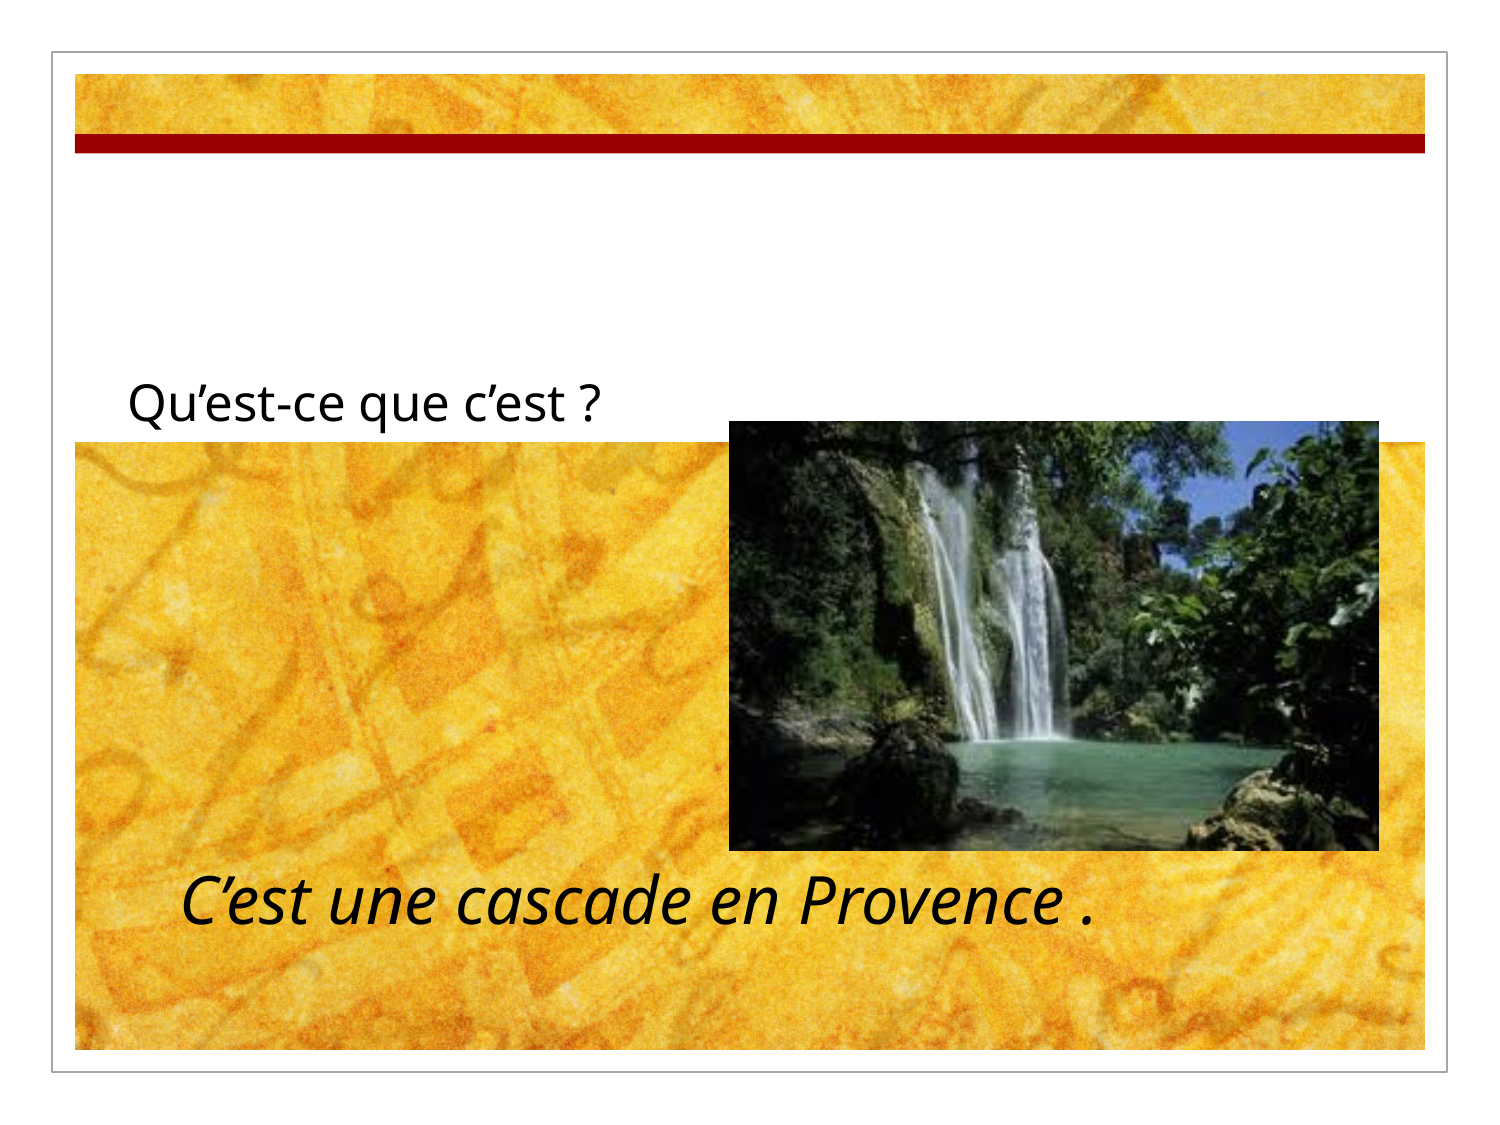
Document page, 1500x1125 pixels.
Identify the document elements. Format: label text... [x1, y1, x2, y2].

text_box C’est une cascade en Provence . [164, 850, 1132, 946]
picture [75, 74, 1425, 134]
subtitle Qu’est-ce que c’est ? [112, 362, 1392, 439]
picture [75, 420, 1425, 1050]
